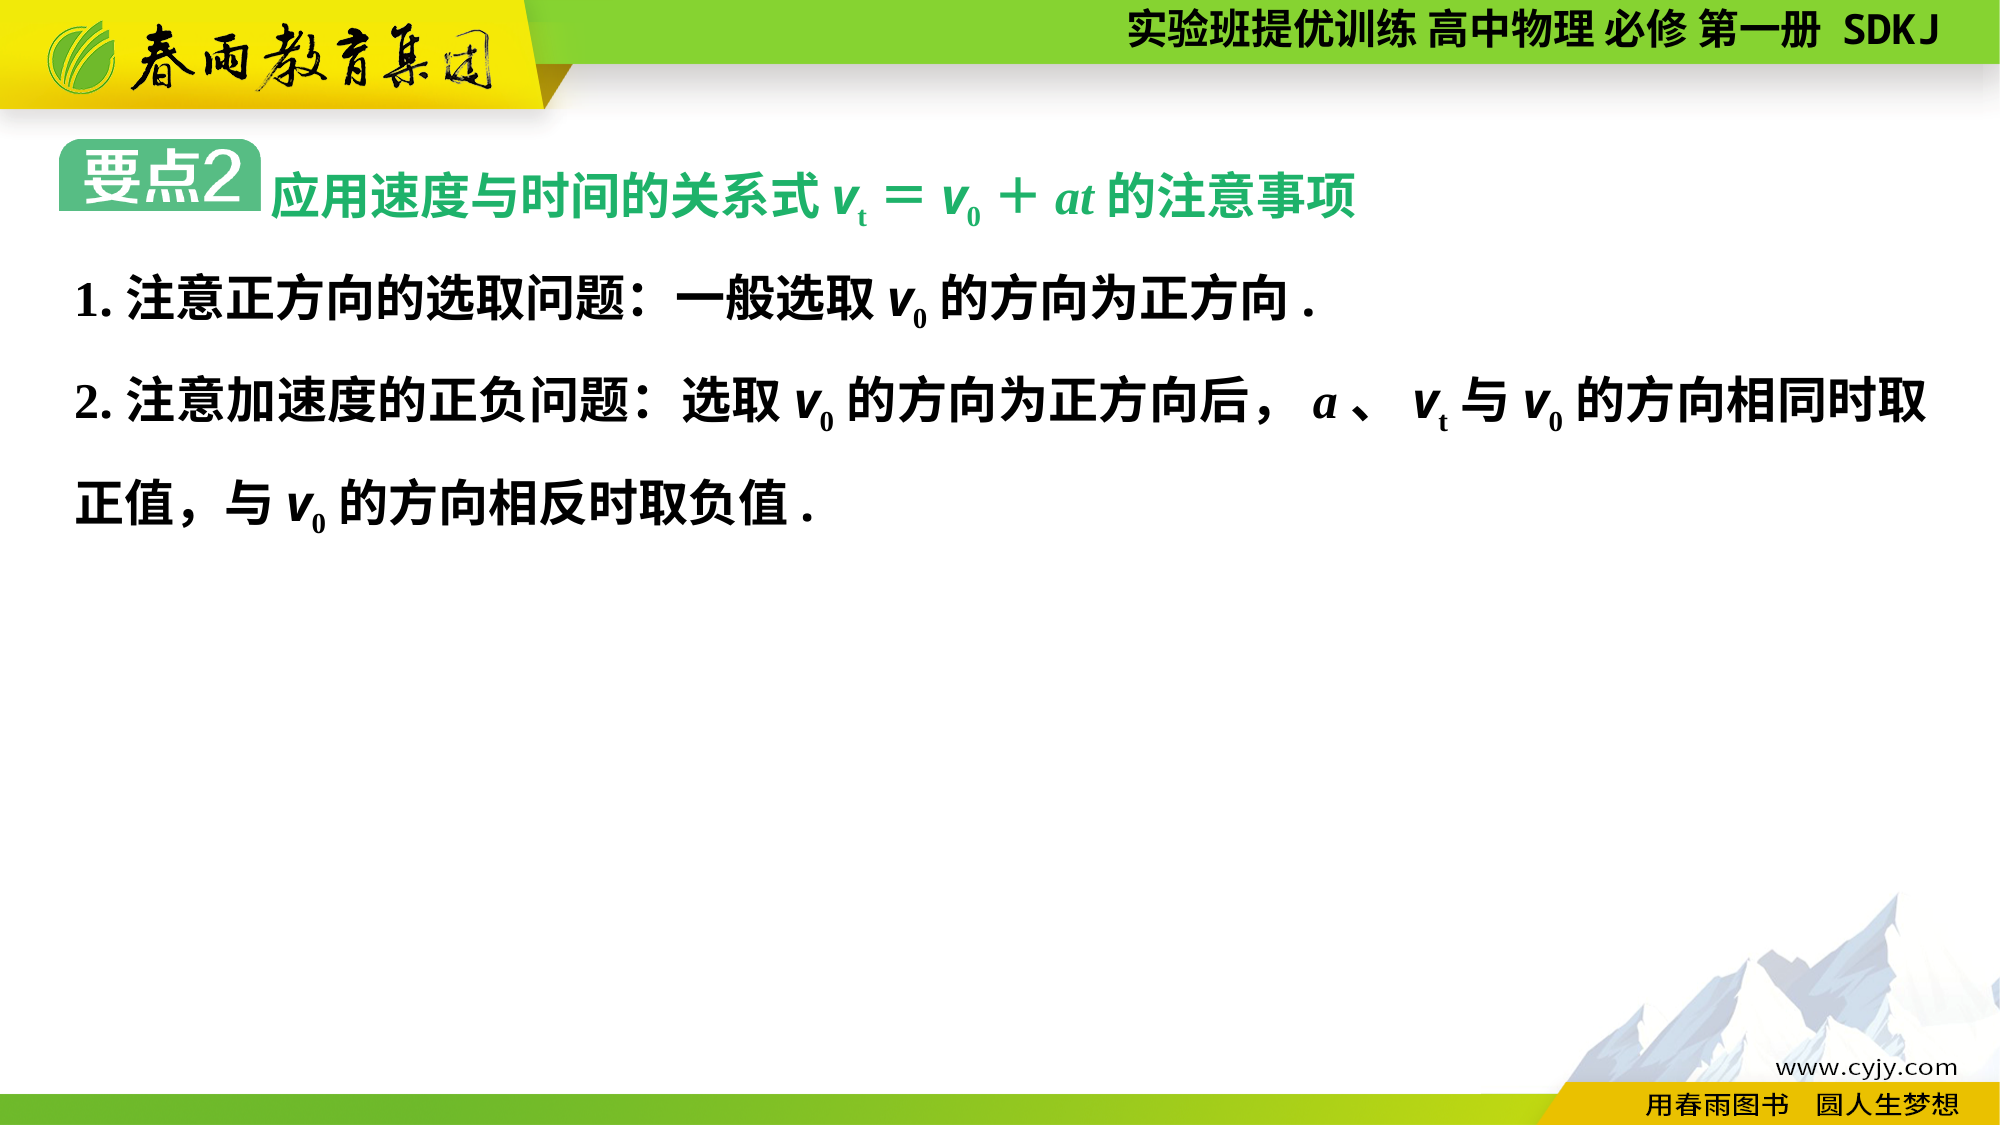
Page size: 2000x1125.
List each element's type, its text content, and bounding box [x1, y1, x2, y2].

picture [0, 0, 2000, 1125]
list 应用速度与时间的关系式vt＝v0＋at的注意事项 1.注意正方向的选取问题：一般选取v0的方向为正方向. 2.注意加速度的正负问题：选取v0的方向为正方向后，a、vt与v0的方向相同时取正值，与v0的方向相反时取负值. [59, 122, 1944, 502]
